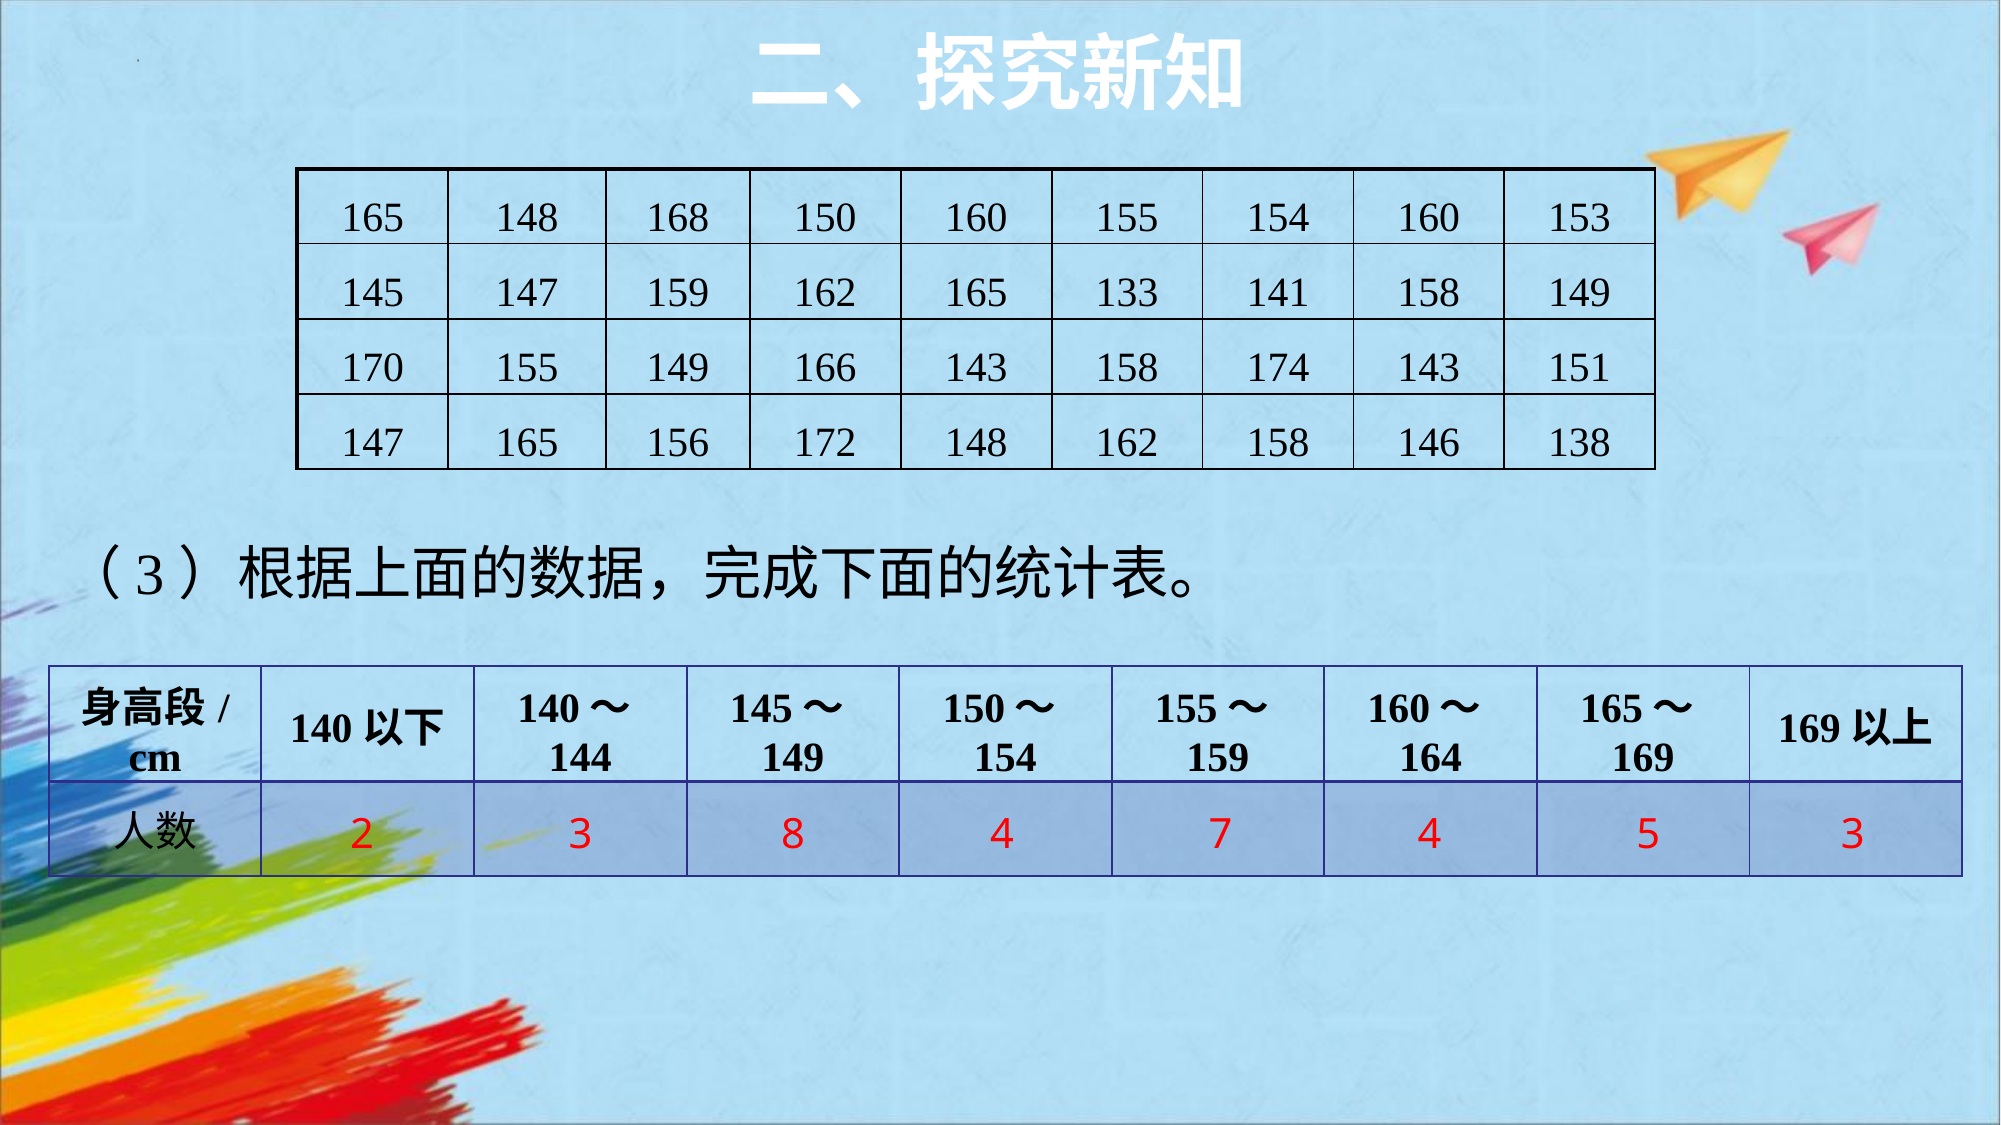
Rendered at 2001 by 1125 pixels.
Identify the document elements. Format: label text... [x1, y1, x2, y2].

text_box （3）根据上面的数据，完成下面的统计表。 [48, 528, 1879, 614]
table_cell 147 [449, 244, 605, 318]
table_header 160 [1354, 171, 1503, 243]
text_box 4 [1402, 799, 1457, 865]
table_cell 166 [751, 320, 900, 393]
table_header 150 [751, 171, 900, 243]
table_header 140～144 [475, 667, 686, 780]
table_cell 148 [902, 395, 1051, 468]
table_cell 172 [751, 395, 900, 468]
table_cell 158 [1354, 244, 1503, 318]
table_cell [1538, 783, 1749, 875]
text_box 4 [975, 799, 1029, 865]
table_cell 133 [1053, 244, 1202, 318]
table_cell 143 [902, 320, 1051, 393]
table_cell 146 [1354, 395, 1503, 468]
picture [0, 0, 2001, 1125]
table_cell [900, 783, 1111, 875]
table_cell 155 [449, 320, 605, 393]
table_header 148 [449, 171, 605, 243]
table_header 155 [1053, 171, 1202, 243]
text_box 二、探究新知 [0, 0, 1999, 141]
table_cell 165 [449, 395, 605, 468]
table_cell 158 [1053, 320, 1202, 393]
table_header 154 [1203, 171, 1353, 243]
table_cell 174 [1203, 320, 1353, 393]
text_box 3 [553, 799, 608, 865]
table_cell [1113, 783, 1323, 875]
table_cell 141 [1203, 244, 1353, 318]
text_box 8 [766, 799, 820, 865]
table_header 160 [902, 171, 1051, 243]
table_cell [1750, 783, 1961, 875]
table_header 155～159 [1113, 667, 1323, 780]
table_header 140以下 [262, 667, 473, 780]
table_cell [688, 783, 898, 875]
table_cell 145 [299, 244, 447, 318]
table_cell 170 [299, 320, 447, 393]
table_header 169以上 [1750, 667, 1961, 780]
table_header 160～164 [1325, 667, 1536, 780]
table_cell 158 [1203, 395, 1353, 468]
table_cell [262, 783, 473, 875]
table_cell 156 [607, 395, 749, 468]
table_cell 162 [1053, 395, 1202, 468]
table_cell 人数 [50, 783, 260, 875]
table_cell 149 [1505, 244, 1654, 318]
table_header 168 [607, 171, 749, 243]
table_cell 151 [1505, 320, 1654, 393]
text_box 2 [335, 799, 389, 865]
table_cell 138 [1505, 395, 1654, 468]
table_header 165～169 [1538, 667, 1749, 780]
text_box 7 [1194, 799, 1248, 865]
table_header 153 [1505, 171, 1654, 243]
table_cell 162 [751, 244, 900, 318]
table_header 150～154 [900, 667, 1111, 780]
table_cell 143 [1354, 320, 1503, 393]
text_box 3 [1826, 799, 1880, 865]
table_cell [1325, 783, 1536, 875]
table_cell 165 [902, 244, 1051, 318]
table_cell 149 [607, 320, 749, 393]
table_header 身高段/cm [50, 667, 260, 780]
text_box 5 [1621, 799, 1676, 865]
table_cell [475, 783, 686, 875]
table_header 145～149 [688, 667, 898, 780]
table_header 165 [299, 171, 447, 243]
table_cell 147 [299, 395, 447, 468]
table_cell 159 [607, 244, 749, 318]
